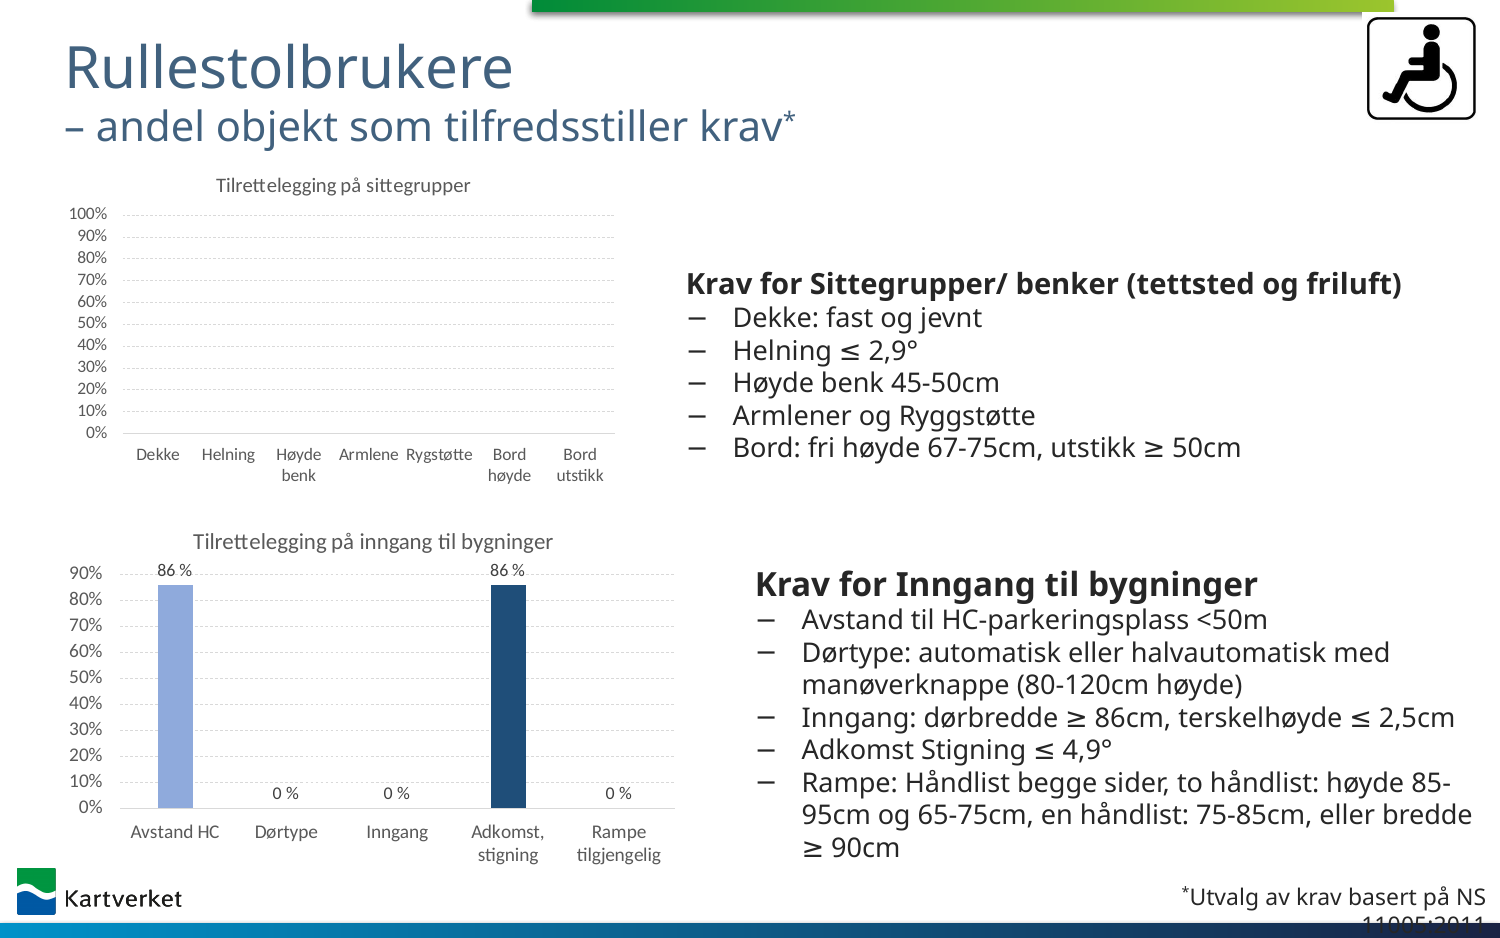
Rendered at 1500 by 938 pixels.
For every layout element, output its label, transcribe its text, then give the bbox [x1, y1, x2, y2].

text_box Rullestolbrukere – andel objekt som tilfredsstiller krav* [49, 25, 1431, 158]
picture [62, 520, 685, 874]
text_box *Utvalg av krav basert på NS 11005:2011 [1068, 873, 1500, 938]
picture [1362, 12, 1481, 126]
text_box Krav for Inngang til bygninger Avstand til HC-parkeringsplass <50m Dørtype: automatisk eller halvautomatisk med manøverknappe (80-120cm høyde) Inngang: dørbredde ≥ 86cm, terskelhøyde ≤ 2,5cm Adkomst Stigning ≤ 4,9° Rampe: Håndlist begge sider, to håndlist: høyde 85-95cm og 65-75cm, en håndlist: 75-85cm, eller bredde ≥ 90cm [740, 555, 1491, 870]
text_box Krav for Sittegrupper/ benker (tettsted og friluft) Dekke: fast og jevnt Helning ≤ 2,9° Høyde benk 45-50cm Armlener og Ryggstøtte Bord: fri høyde 67-75cm, utstikk ≥ 50cm [670, 258, 1418, 471]
picture [62, 166, 625, 492]
